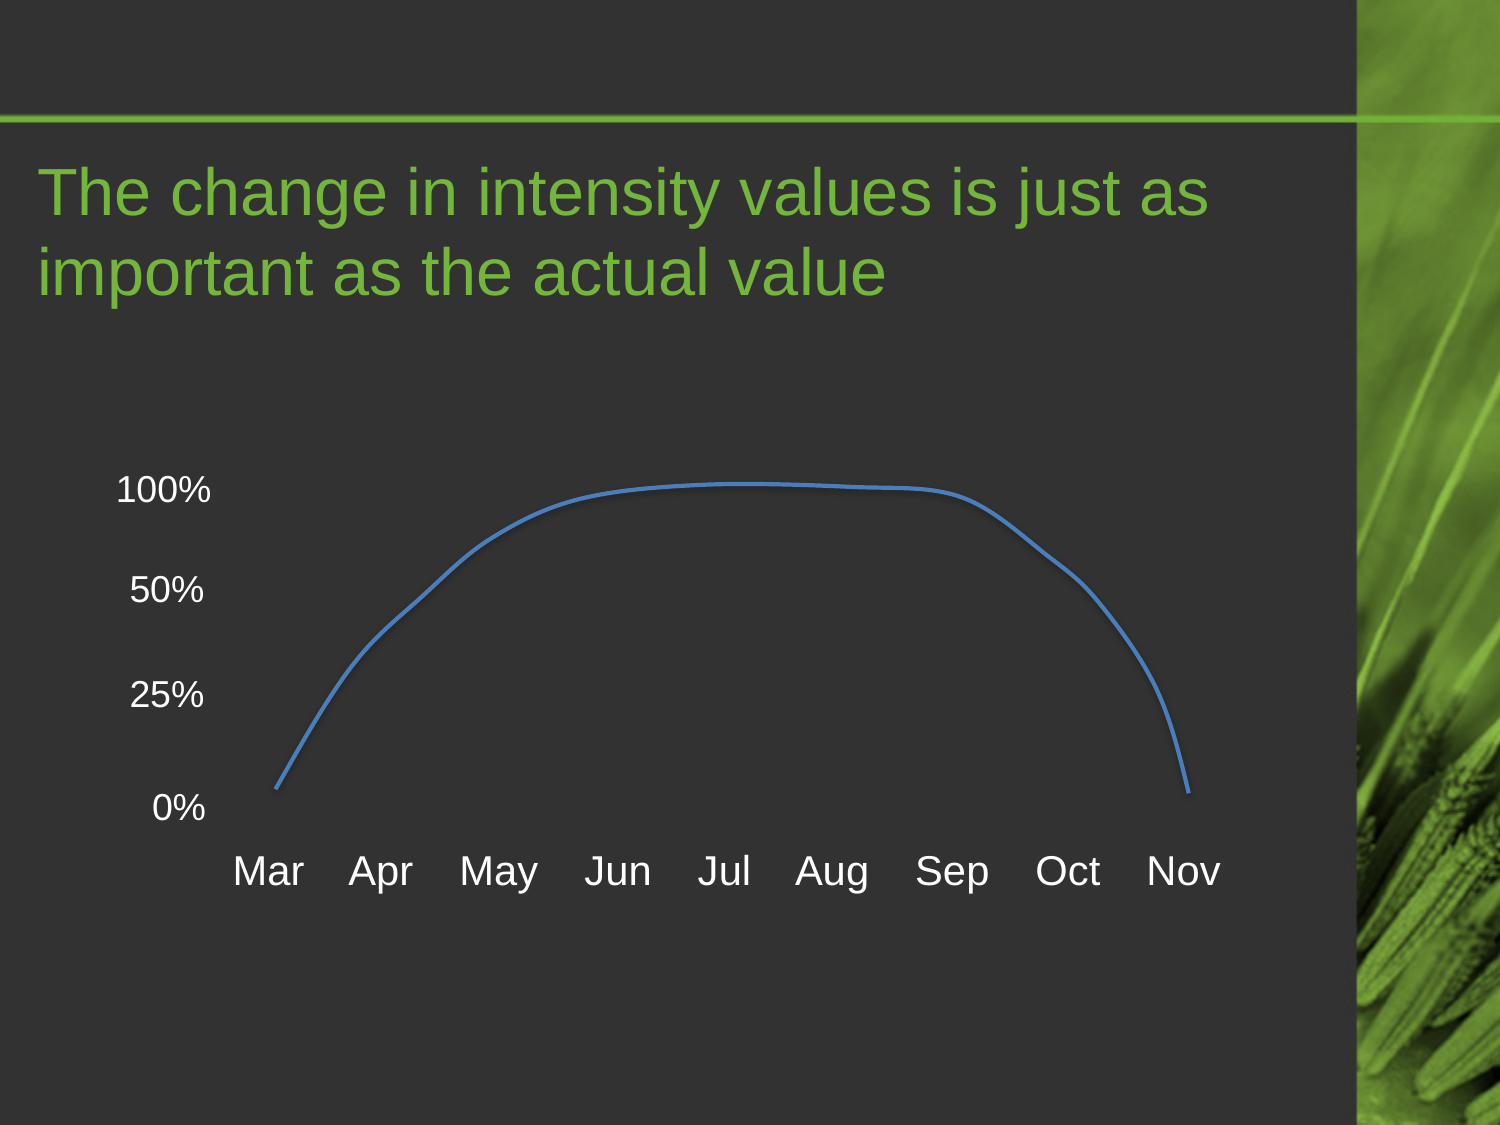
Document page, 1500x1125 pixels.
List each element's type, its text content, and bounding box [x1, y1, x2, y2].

text_box Mar Apr May Jun Jul Aug Sep Oct Nov [218, 836, 1284, 902]
text_box 0% [137, 775, 222, 836]
text_box 100% [101, 457, 227, 517]
text_box [274, 483, 1190, 794]
text_box 50% [114, 558, 220, 618]
text_box 25% [114, 663, 220, 723]
picture [0, 0, 1500, 1125]
text_box The change in intensity values is just as important as the actual value [22, 141, 1355, 317]
